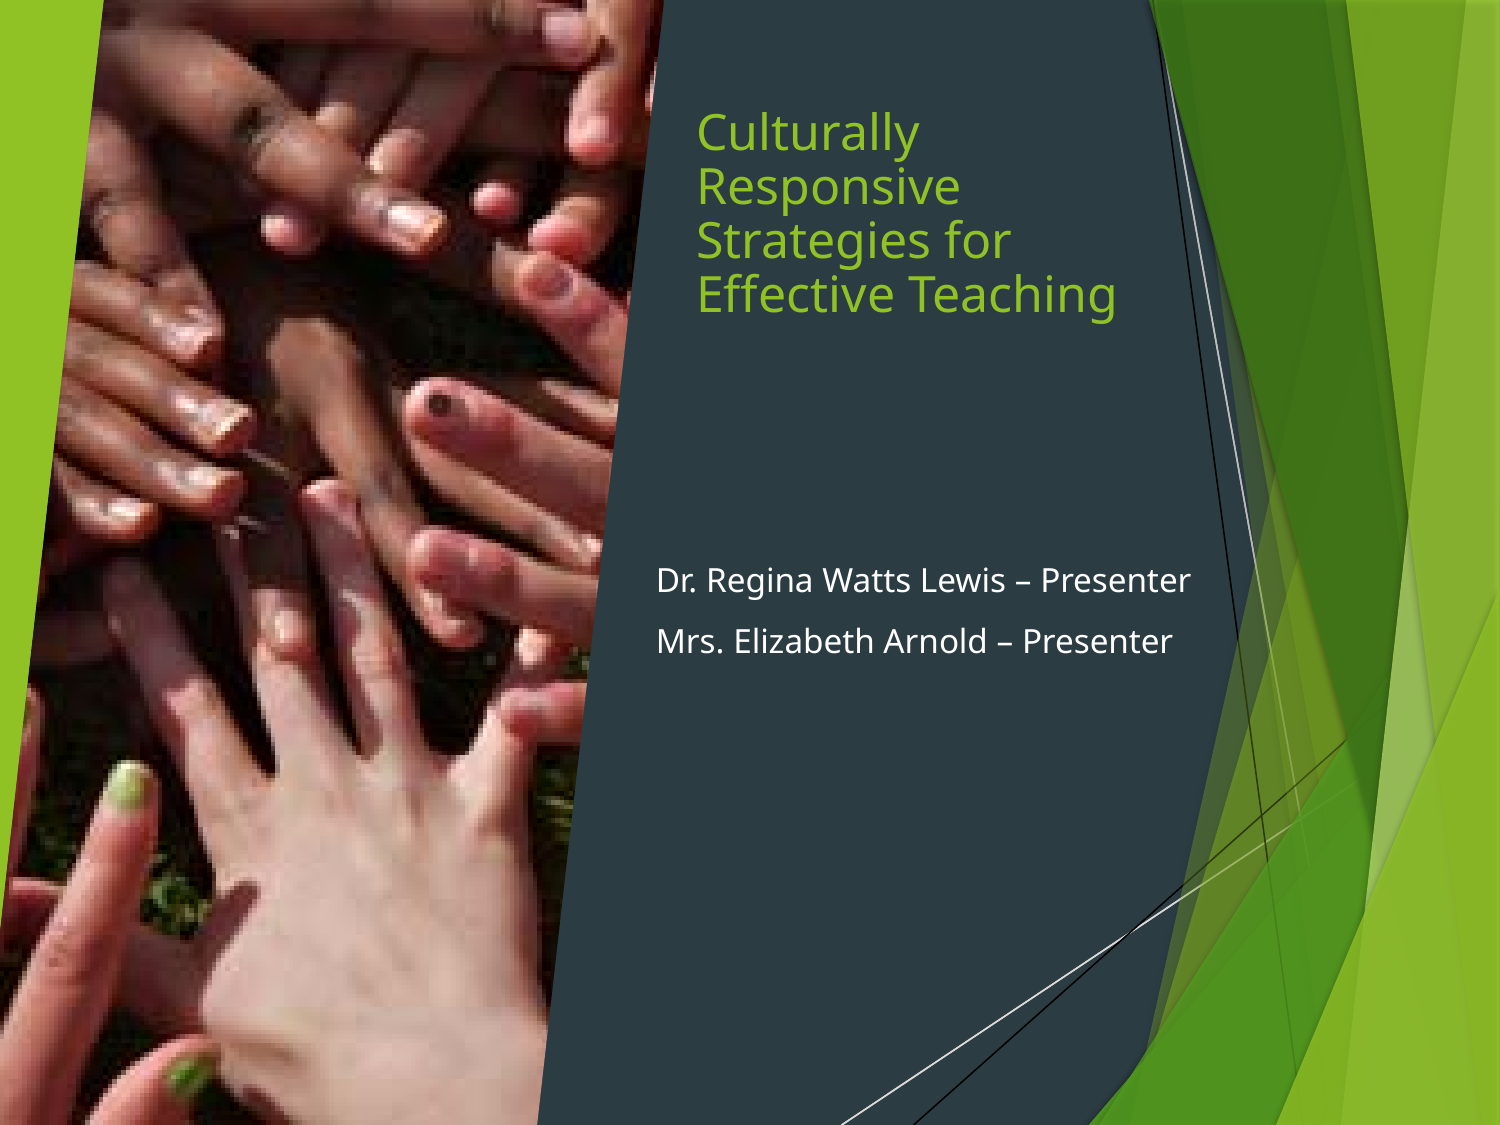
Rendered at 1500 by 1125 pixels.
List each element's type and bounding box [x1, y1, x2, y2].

text_box [667, 0, 1500, 1125]
picture [0, 0, 665, 1125]
